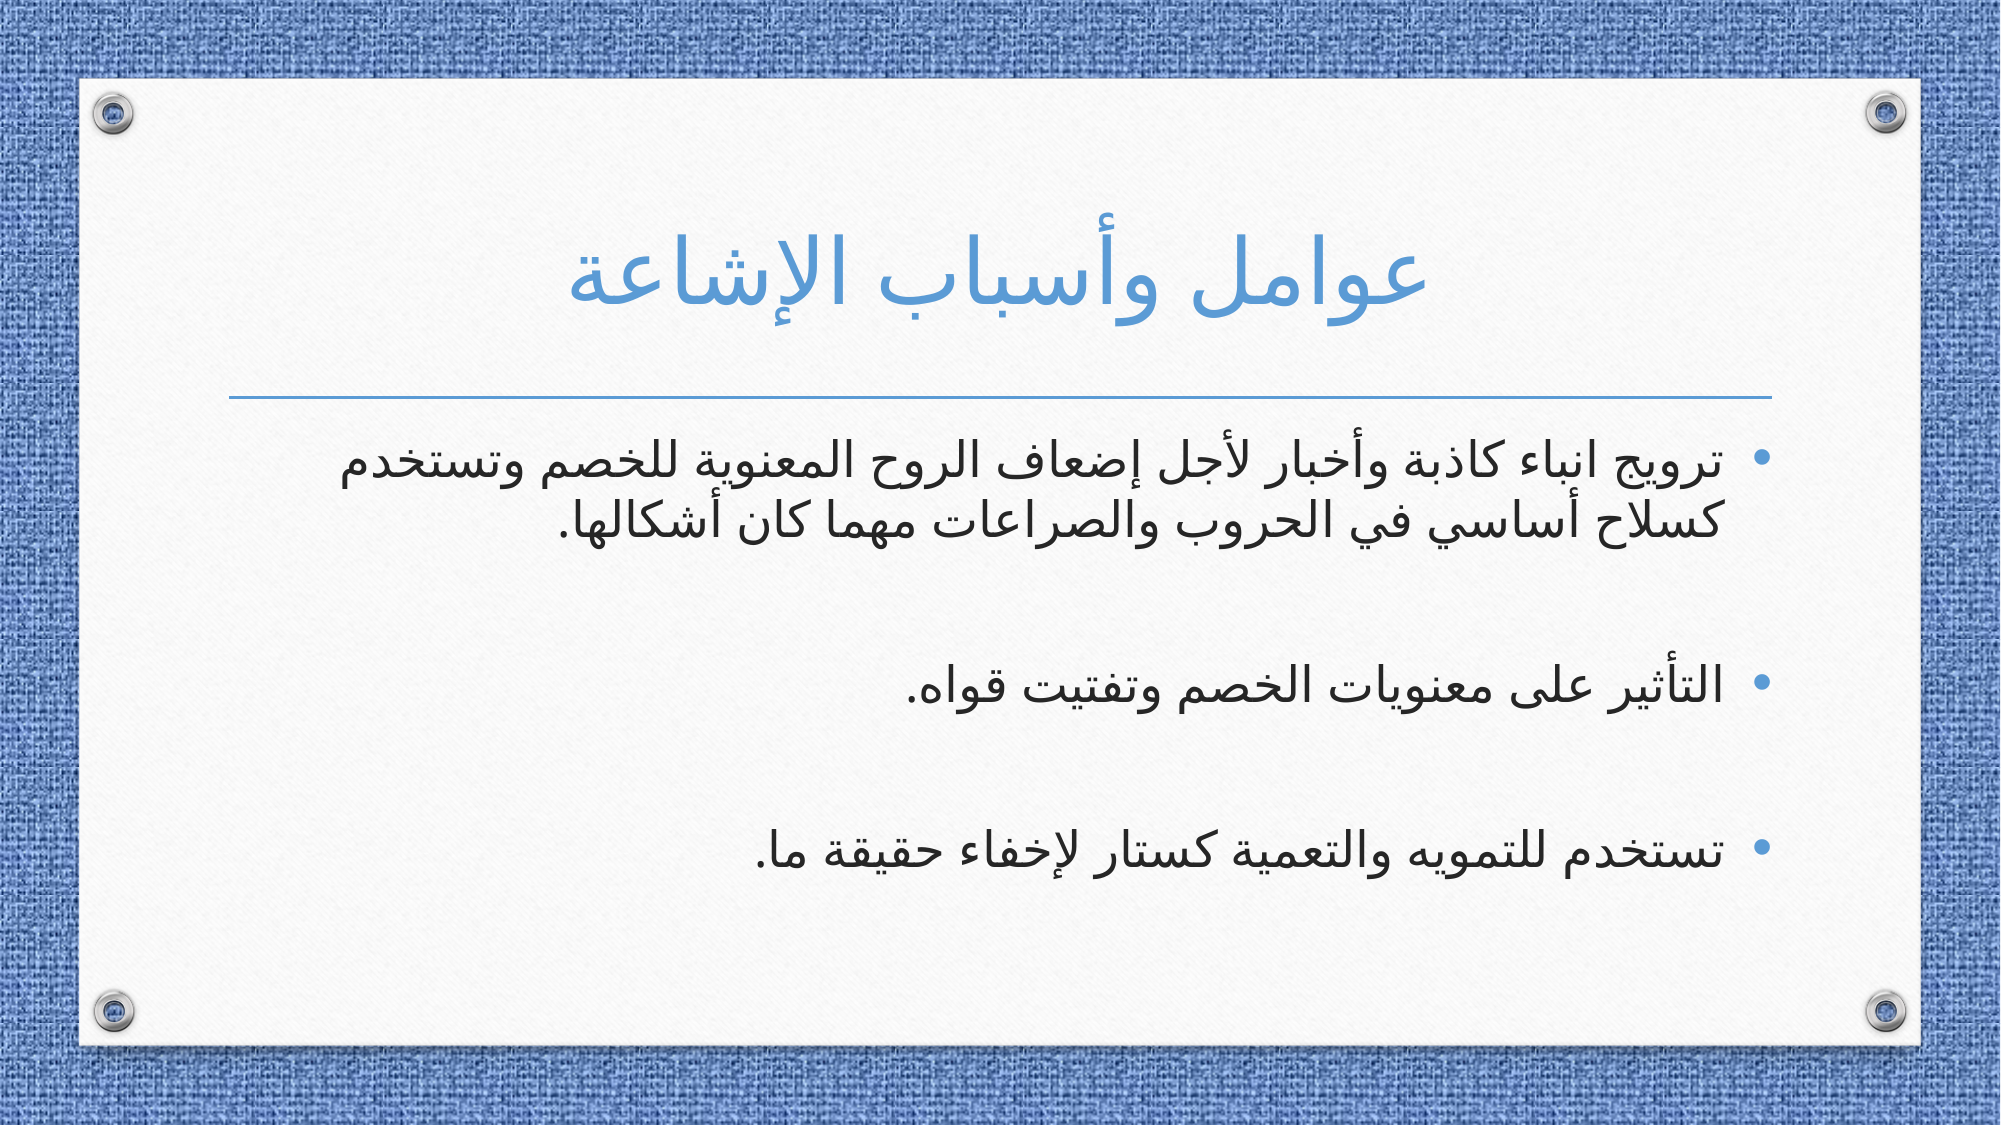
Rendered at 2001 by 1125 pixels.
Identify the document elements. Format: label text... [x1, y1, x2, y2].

picture [0, 0, 2001, 1125]
title عوامل وأسباب الإشاعة [212, 161, 1788, 375]
list ترويج انباء كاذبة وأخبار لأجل إضعاف الروح المعنوية للخصم وتستخدم كسلاح أساسي في الحروب والصراعات مهما كان أشكالها. التأثير على معنويات الخصم وتفتيت قواه. تستخدم للتمويه والتعمية كستار لإخفاء حقيقة ما. [212, 419, 1788, 964]
